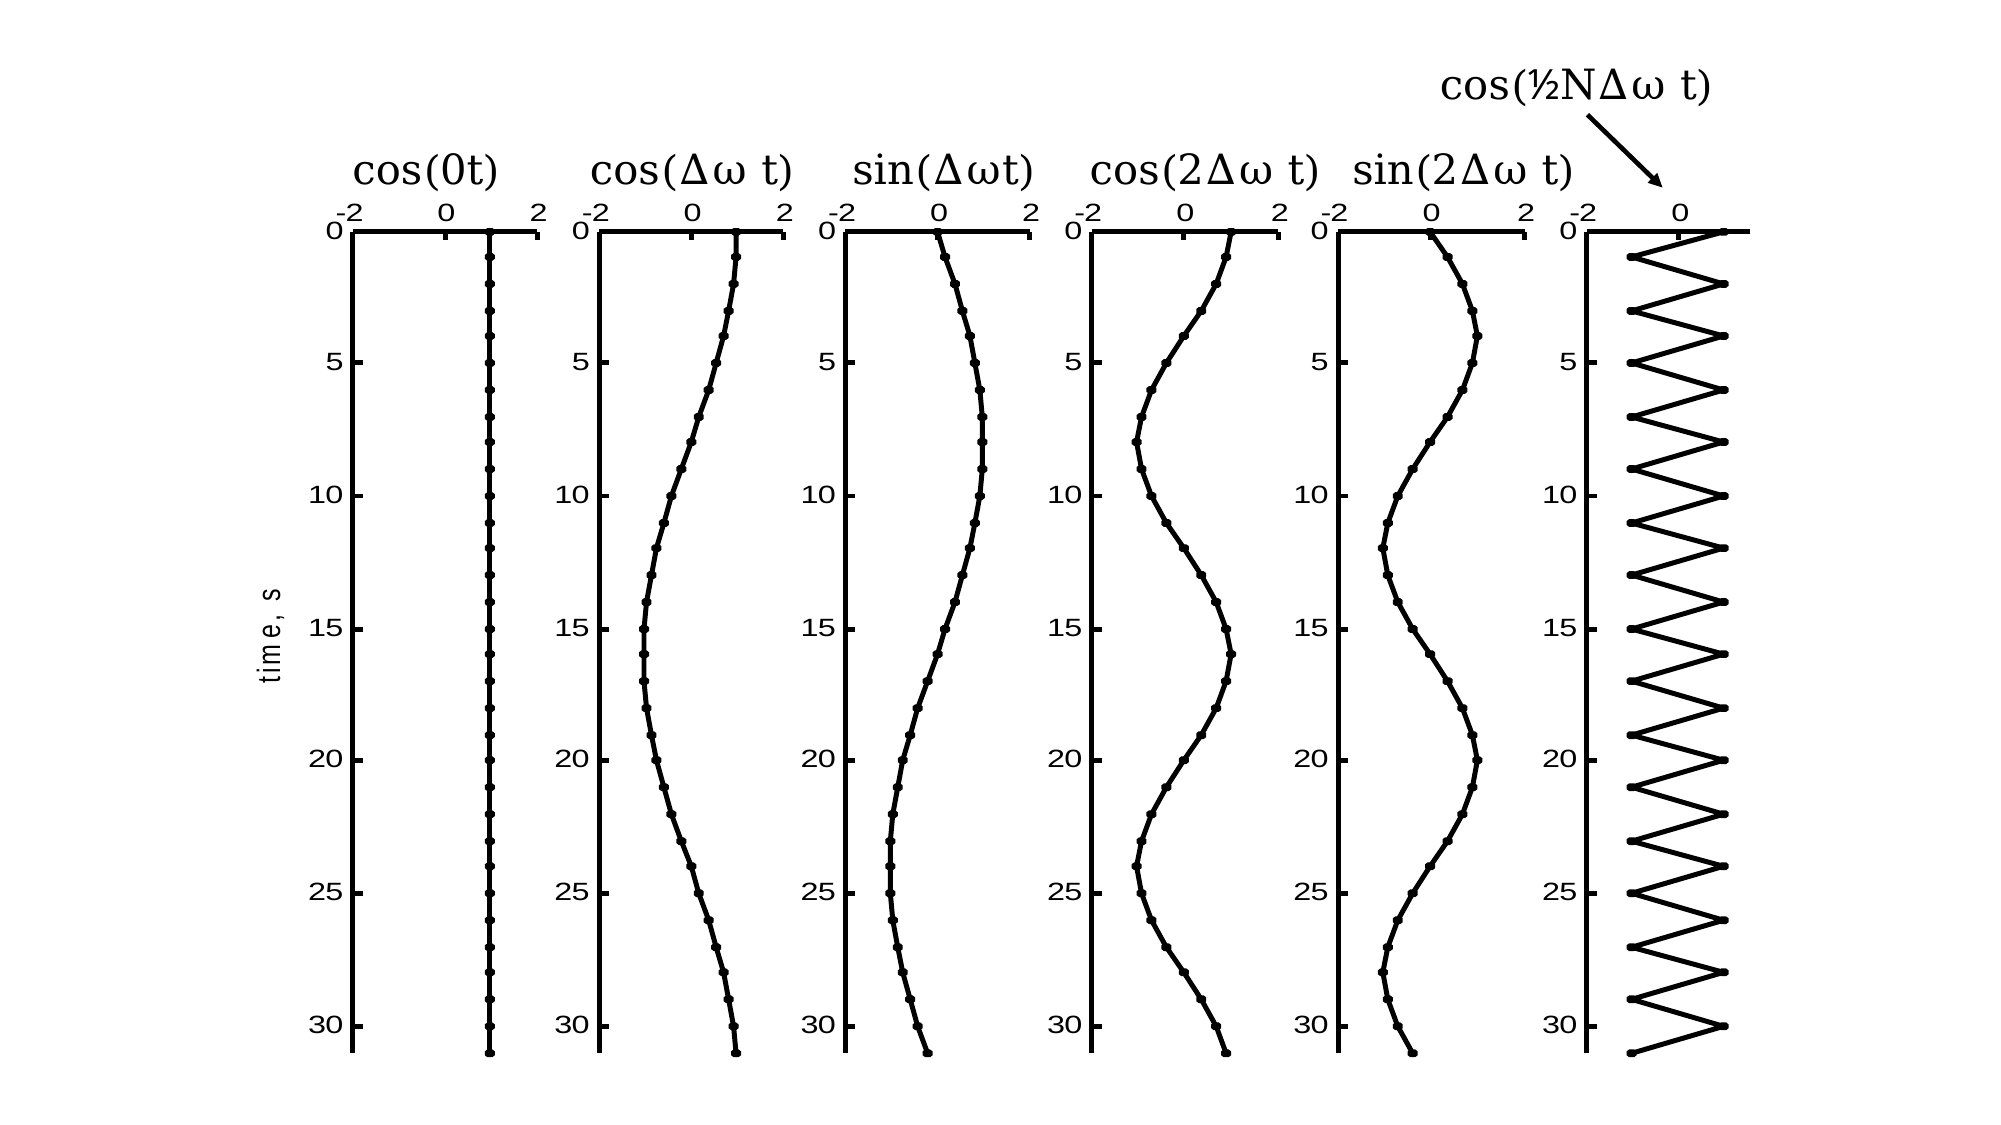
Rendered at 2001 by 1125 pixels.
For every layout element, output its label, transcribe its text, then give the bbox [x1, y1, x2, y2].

text_box sin(2Δω t) [1337, 135, 1589, 187]
text_box cos(½NΔω t) [1425, 50, 1750, 115]
text_box cos(0t) [337, 135, 550, 187]
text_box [1589, 114, 1661, 190]
text_box cos(2Δω t) [1074, 135, 1337, 187]
text_box cos(Δω t) [575, 135, 837, 187]
picture [249, 187, 1750, 1098]
text_box sin(Δωt) [837, 135, 1074, 187]
